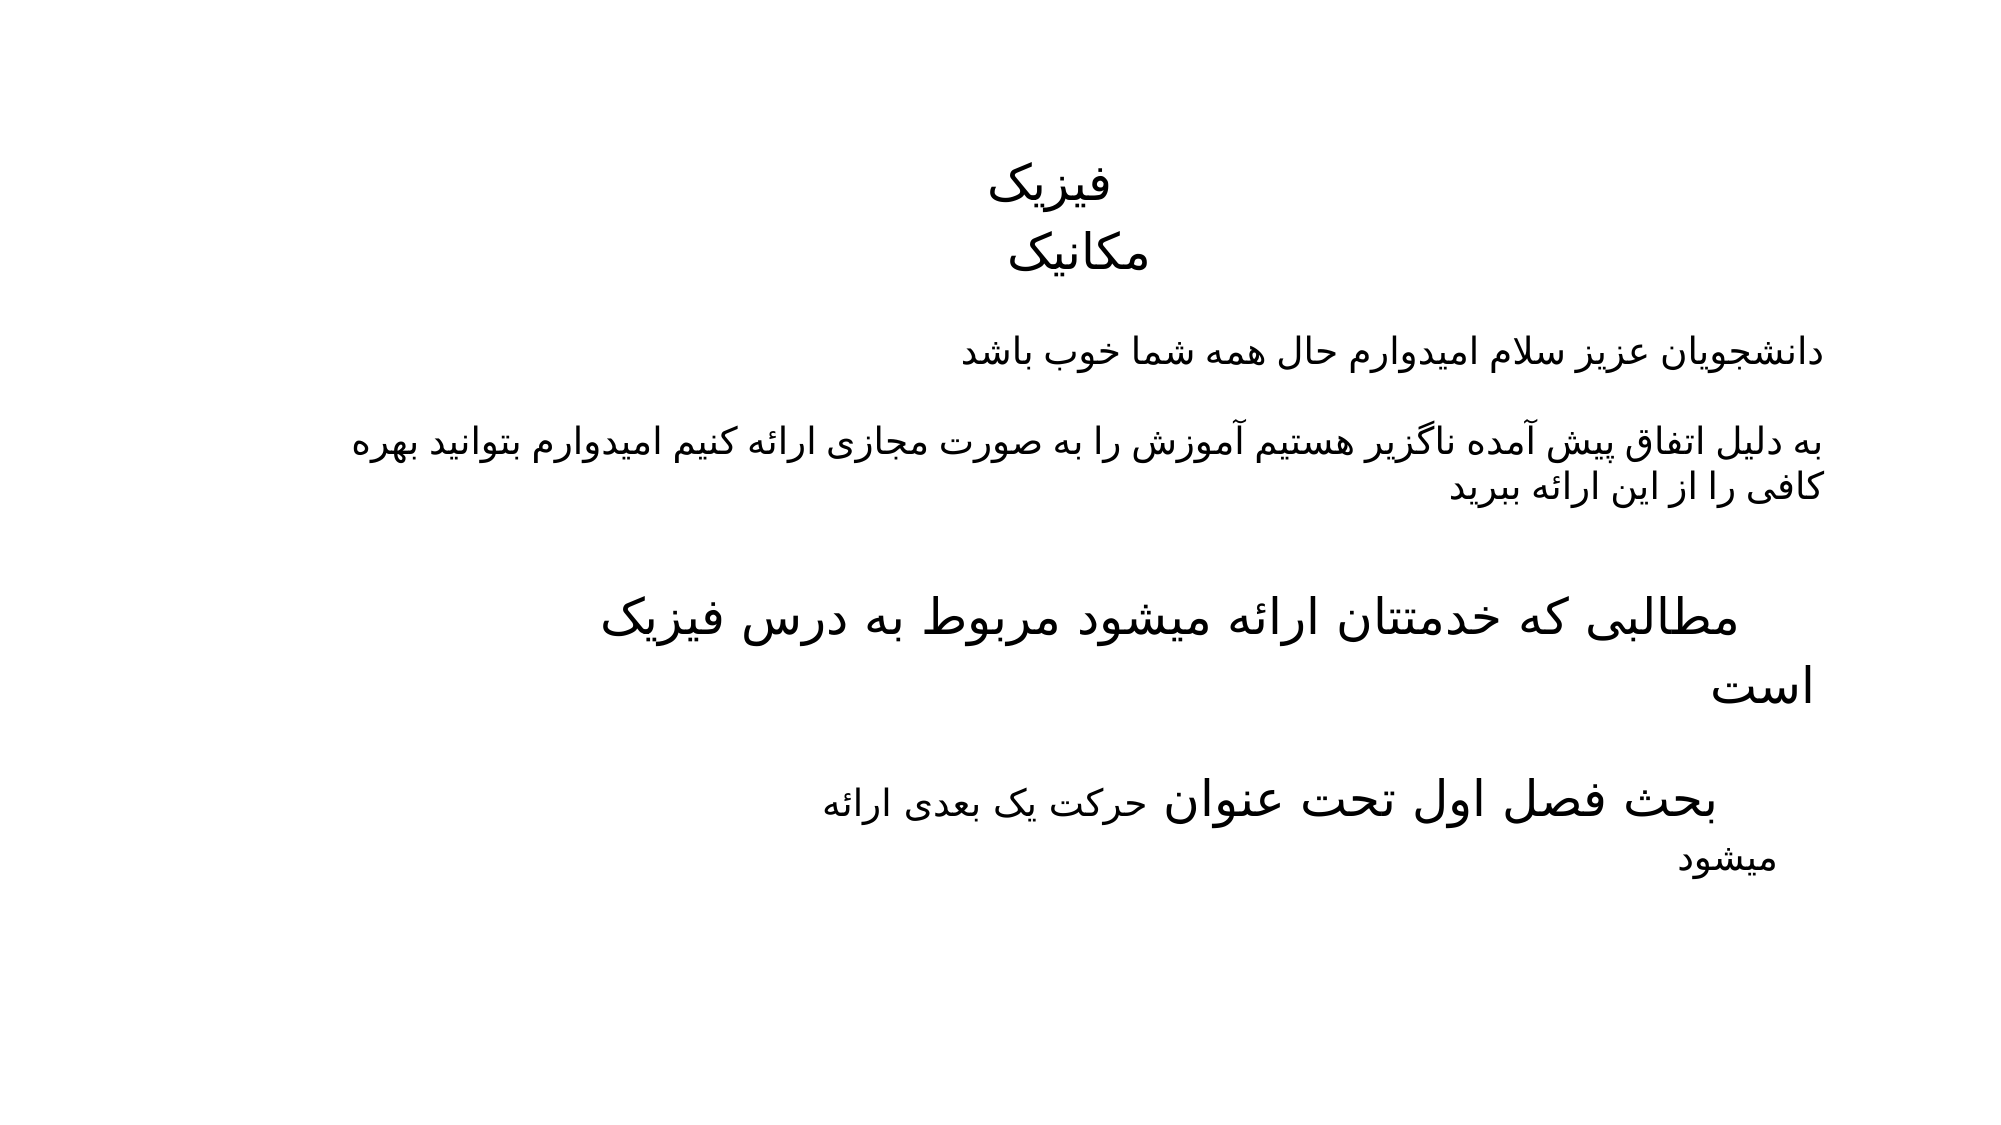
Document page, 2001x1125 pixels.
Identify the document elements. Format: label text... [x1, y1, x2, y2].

text_box بحث فصل اول تحت عنوان حرکت یک بعدی ارائه میشود [753, 749, 1793, 834]
text_box دانشجویان عزیز سلام امیدوارم حال همه شما خوب باشد به دلیل اتفاق پیش آمده ناگزیر هستیم آموزش را به صورت مجازی ارائه کنیم امیدوارم بتوانید بهره کافی را از این ارائه ببرید [267, 319, 1840, 515]
text_box مطالبی که خدمتتان ارائه میشود مربوط به درس فیزیک است [507, 567, 1831, 652]
text_box فیزیک مکانیک [922, 133, 1237, 218]
